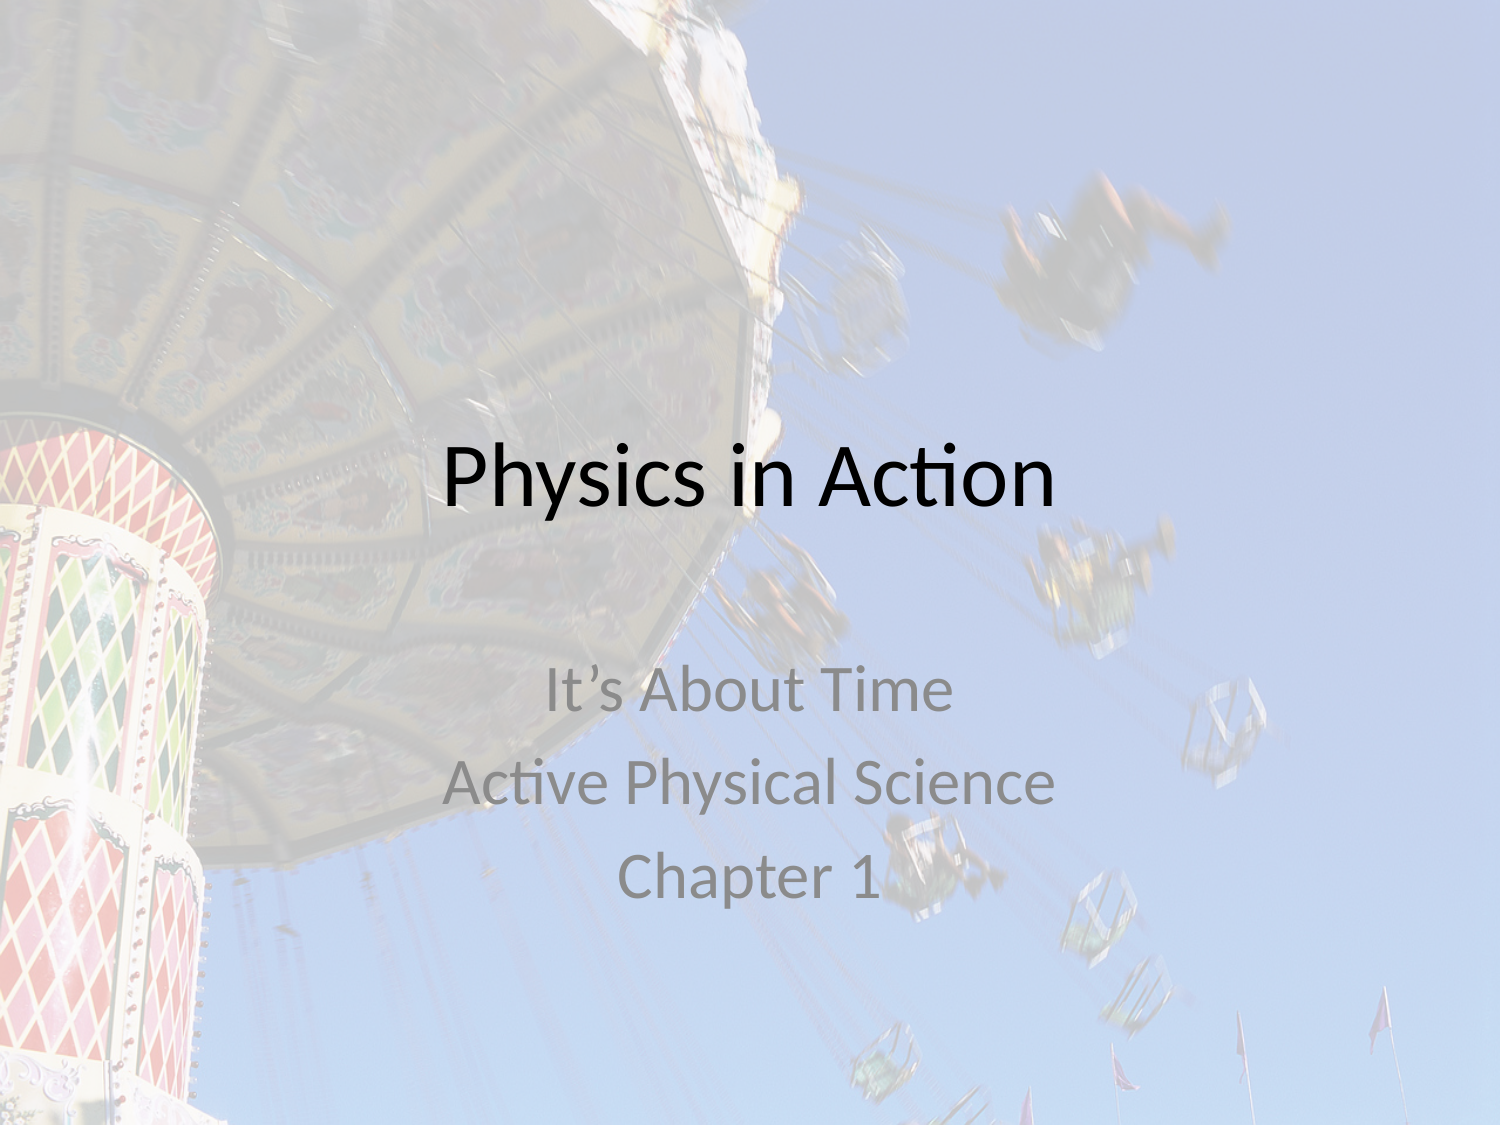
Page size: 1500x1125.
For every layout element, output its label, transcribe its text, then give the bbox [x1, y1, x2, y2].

title Physics in Action [112, 349, 1388, 591]
subtitle It’s About Time Active Physical Science Chapter 1 [225, 637, 1275, 925]
